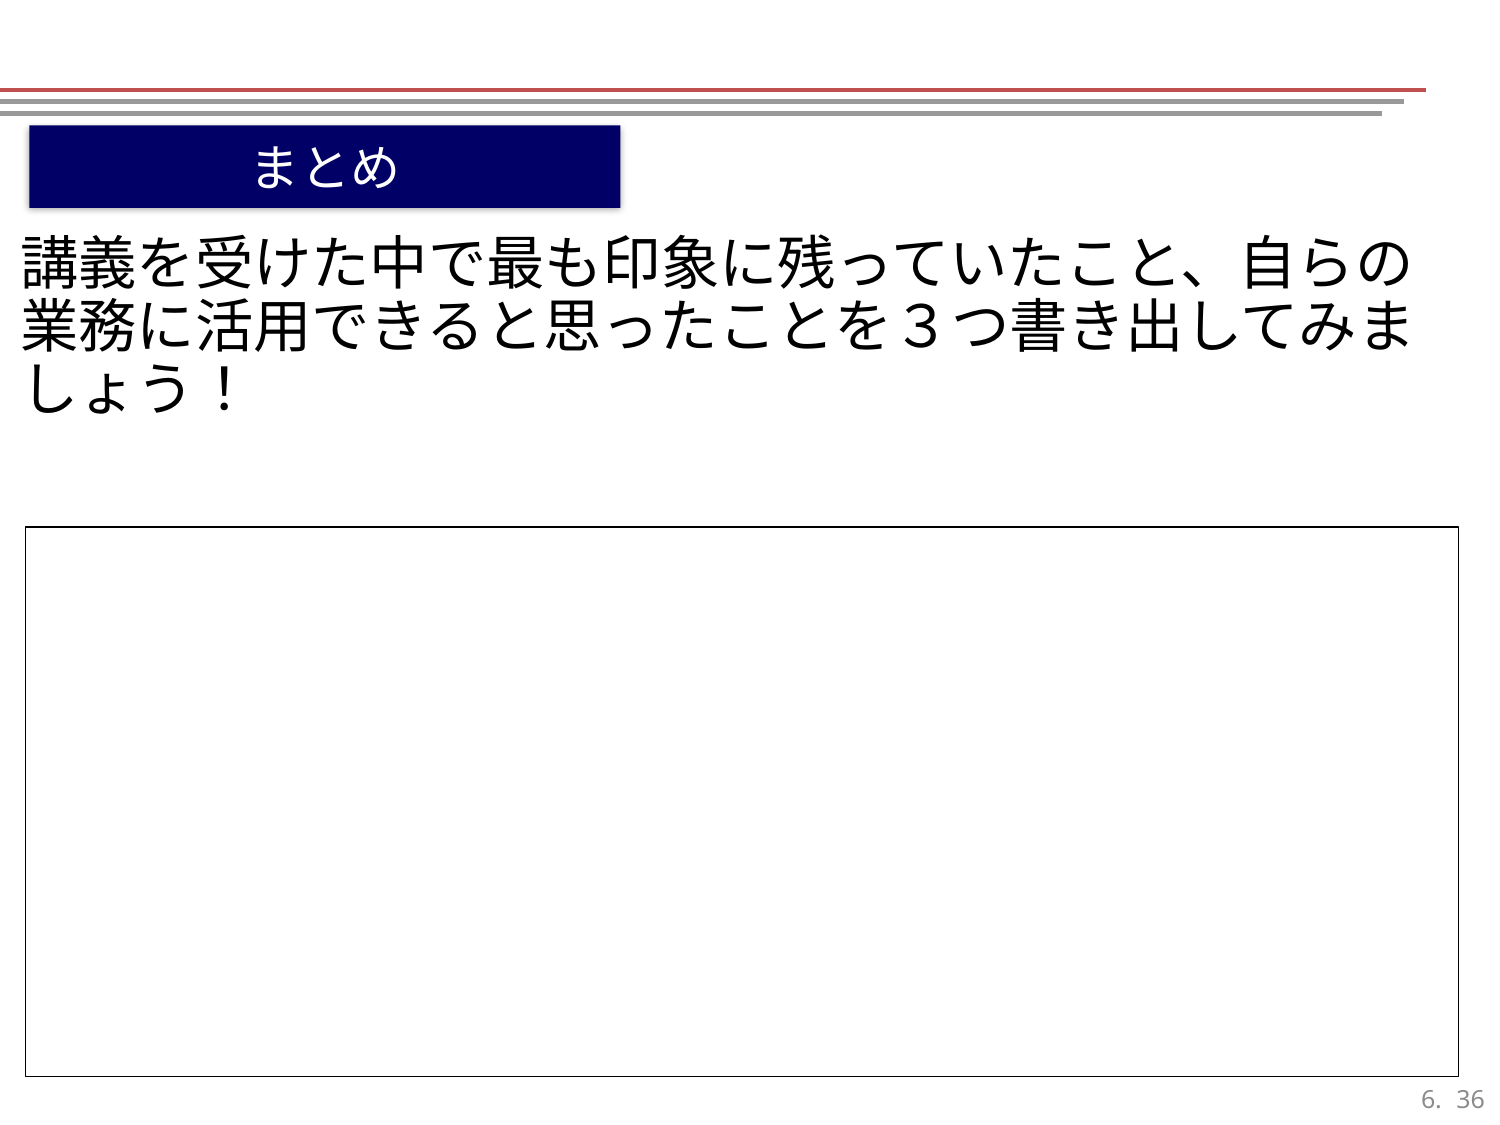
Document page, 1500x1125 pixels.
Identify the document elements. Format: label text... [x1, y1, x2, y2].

text_box [24, 525, 1461, 1078]
text_box 講義を受けた中で最も印象に残っていたこと、自らの業務に活用できると思ったことを３つ書き出してみましょう！ [4, 225, 1484, 399]
text_box まとめ [29, 125, 621, 208]
slide_number 35 [1381, 1065, 1500, 1125]
